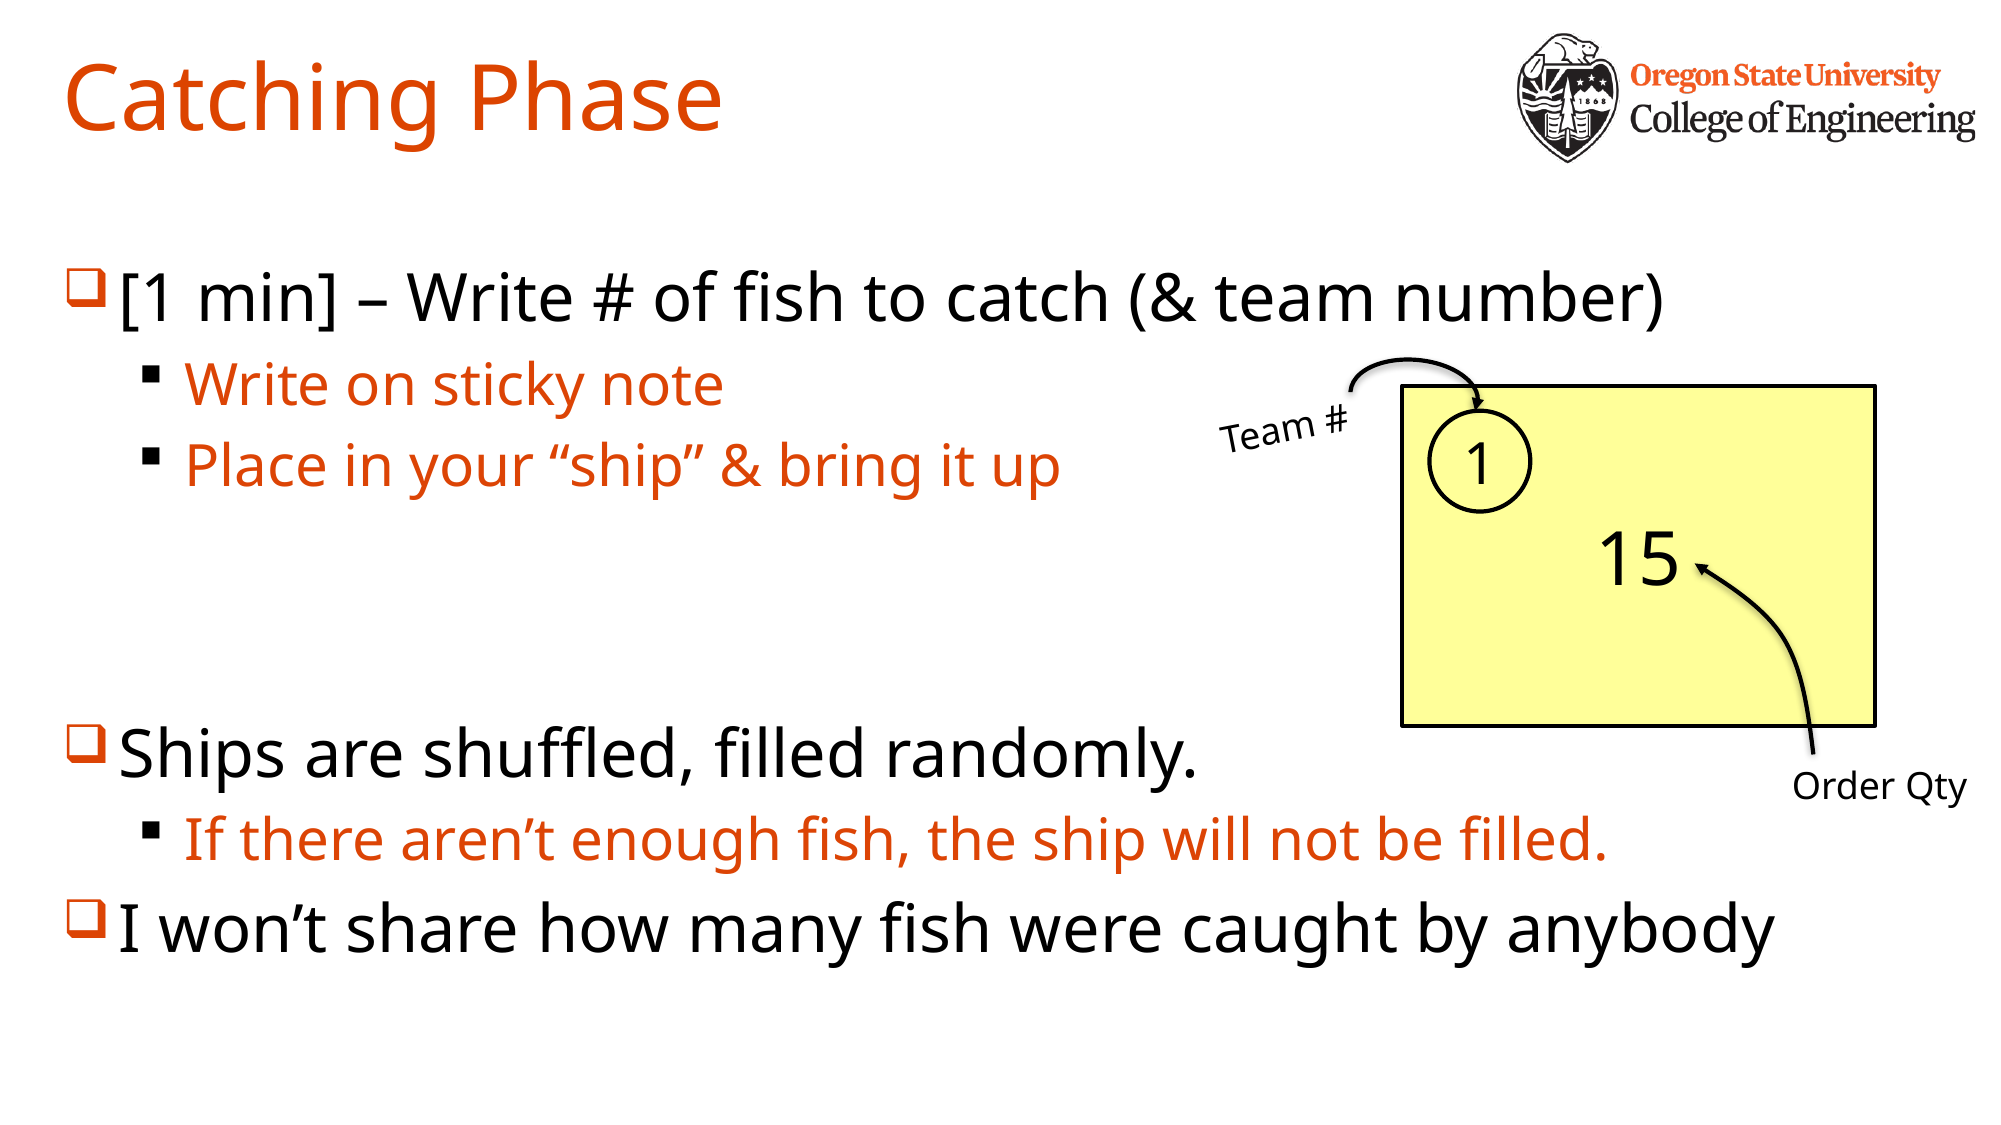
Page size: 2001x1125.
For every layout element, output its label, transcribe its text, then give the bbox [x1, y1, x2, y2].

text_box 1 [1427, 408, 1533, 514]
text_box [1694, 563, 1816, 755]
text_box [1348, 357, 1484, 411]
title Catching Phase [48, 31, 1490, 228]
text_box 15 [1400, 384, 1877, 728]
text_box Team # [1190, 384, 1379, 474]
text_box Order Qty [1759, 754, 2000, 815]
list [1 min] – Write # of fish to catch (& team number) Write on sticky note Place in your “ship” & bring it up Ships are shuffled, filled randomly. If there aren’t enough fish, the ship will not be filled. I won’t share how many fish were caught by anybody [48, 247, 1965, 1074]
